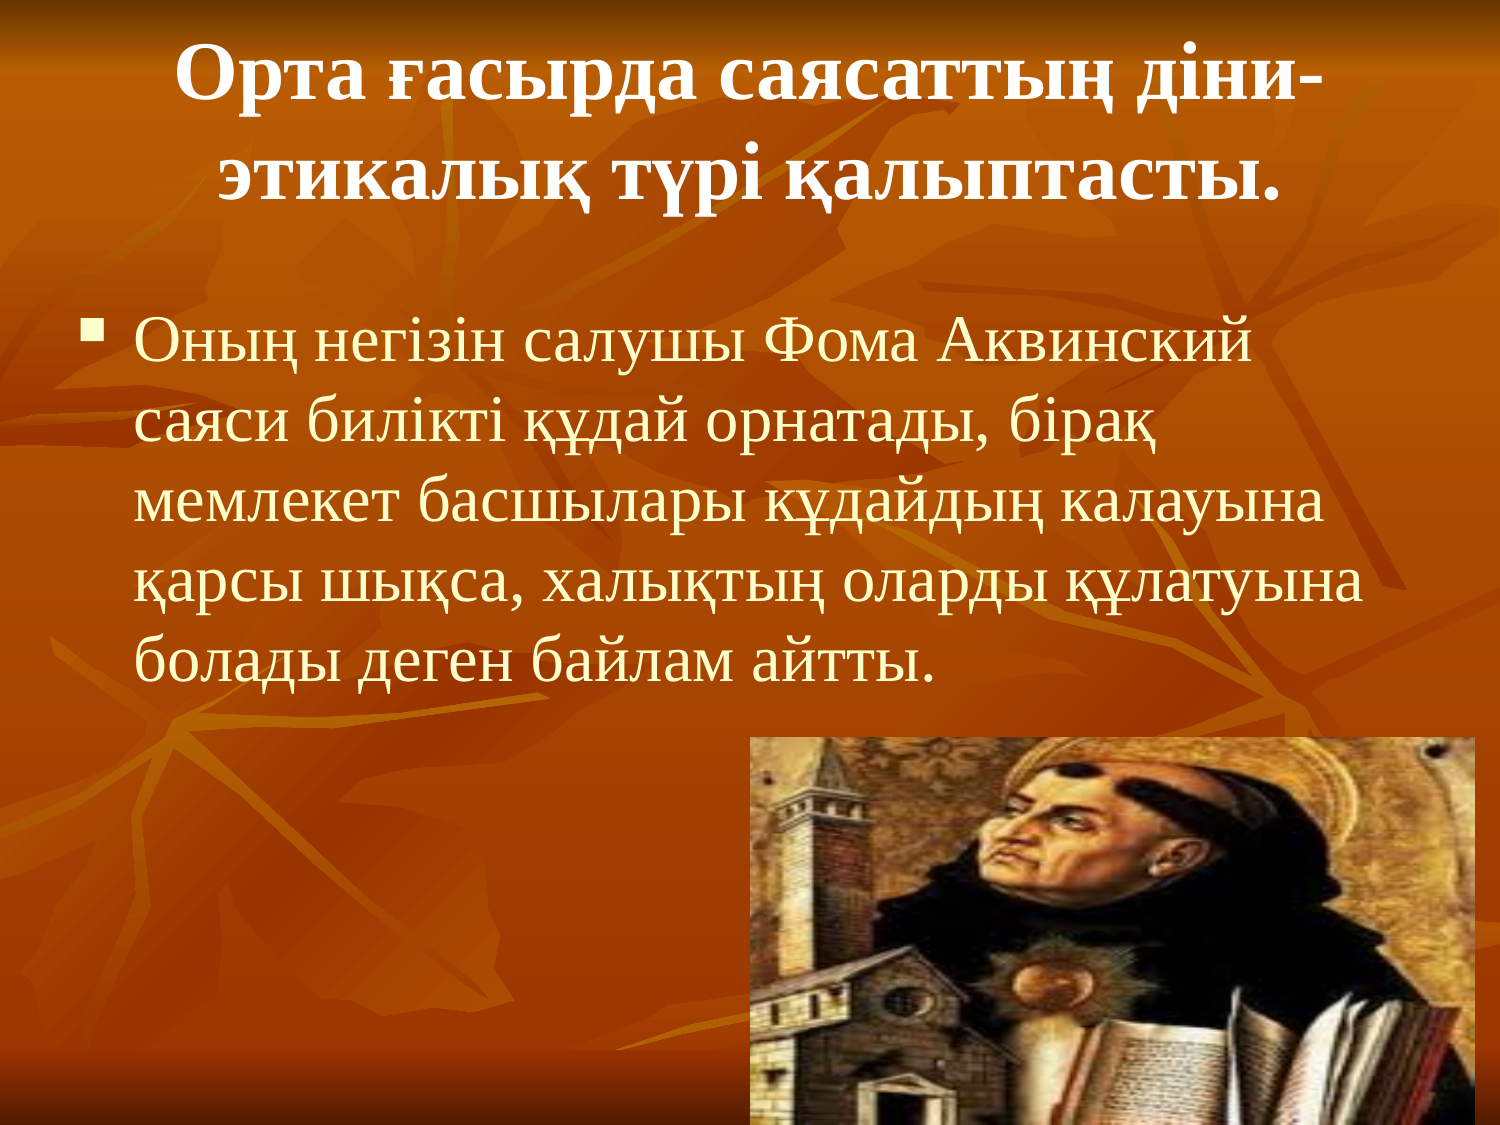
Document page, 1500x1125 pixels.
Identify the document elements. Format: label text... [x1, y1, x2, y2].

picture [749, 737, 1476, 1125]
title Орта ғасырда саясаттың діни-этикалық түрі қалыптасты. [0, 0, 1500, 233]
list Оның негізін салушы Фома Аквинский саяси билікті құдай орнатады, бірақ мемлекет басшылары кұдайдың калауына қарсы шықса, халықтың оларды құлатуына болады деген байлам айтты. [62, 287, 1413, 943]
